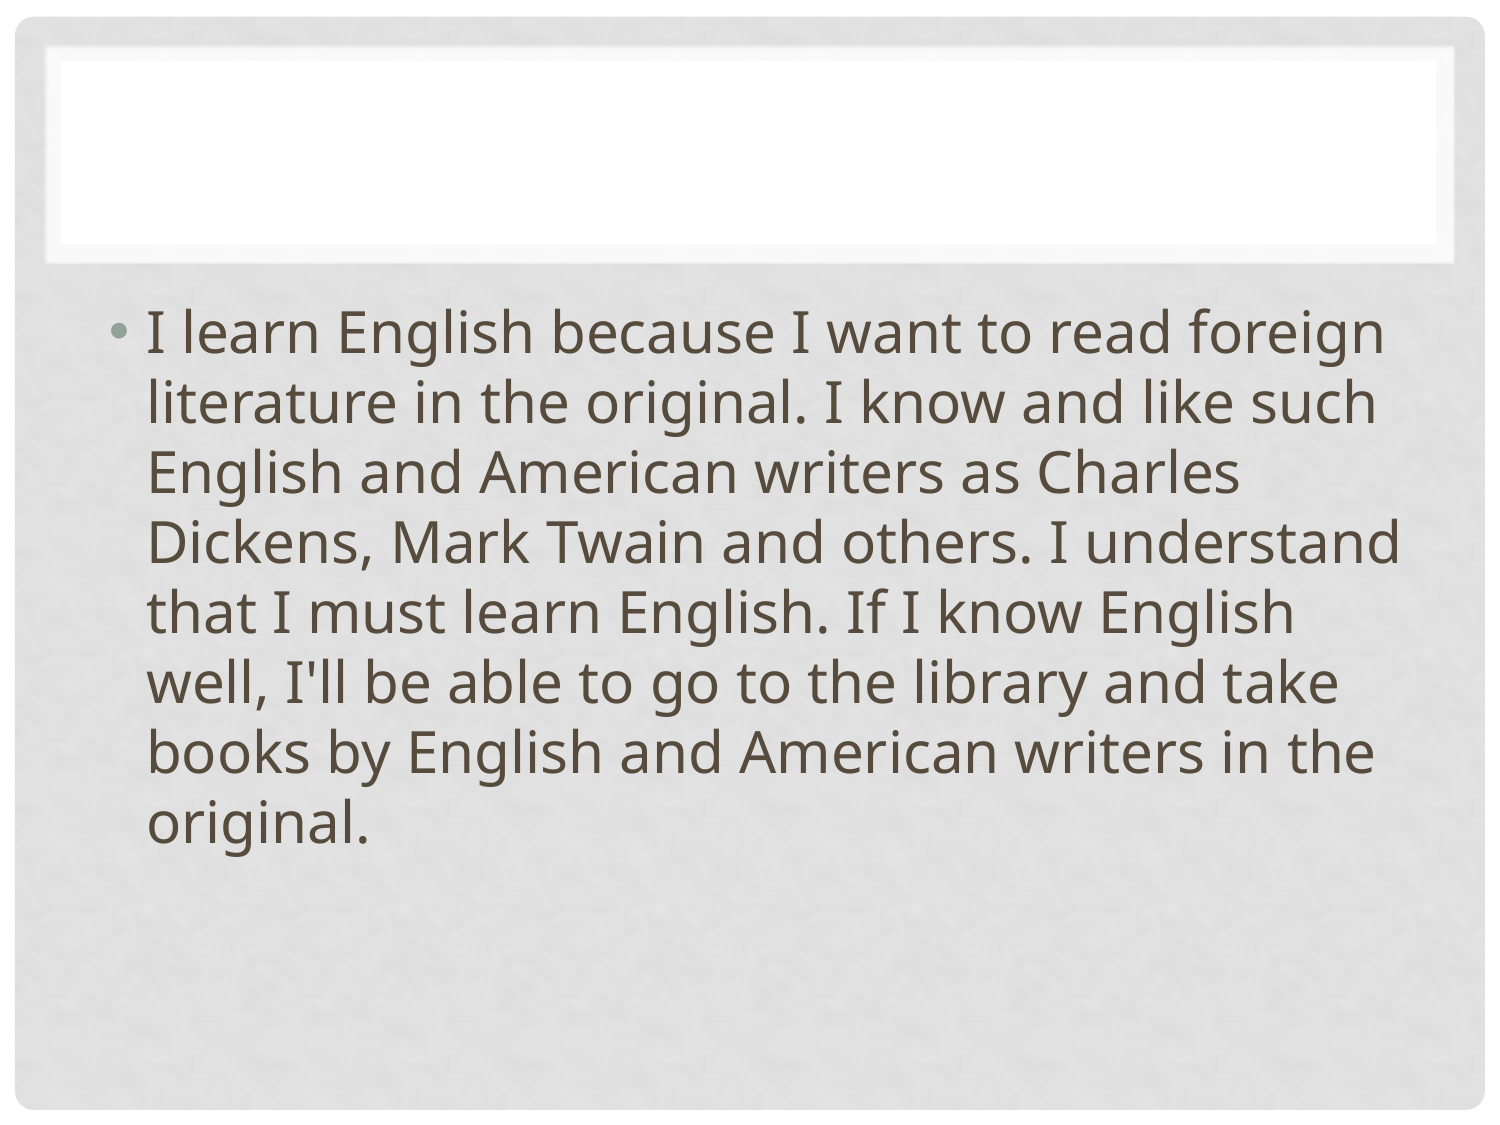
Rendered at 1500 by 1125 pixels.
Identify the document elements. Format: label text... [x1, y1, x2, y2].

list I learn English because I want to read foreign literature in the original. I know and like such English and American writers as Charles Dickens, Mark Twain and others. I understand that I must learn English. If I know English well, I'll be able to go to the library and take books by English and American writers in the original. [75, 287, 1425, 1005]
